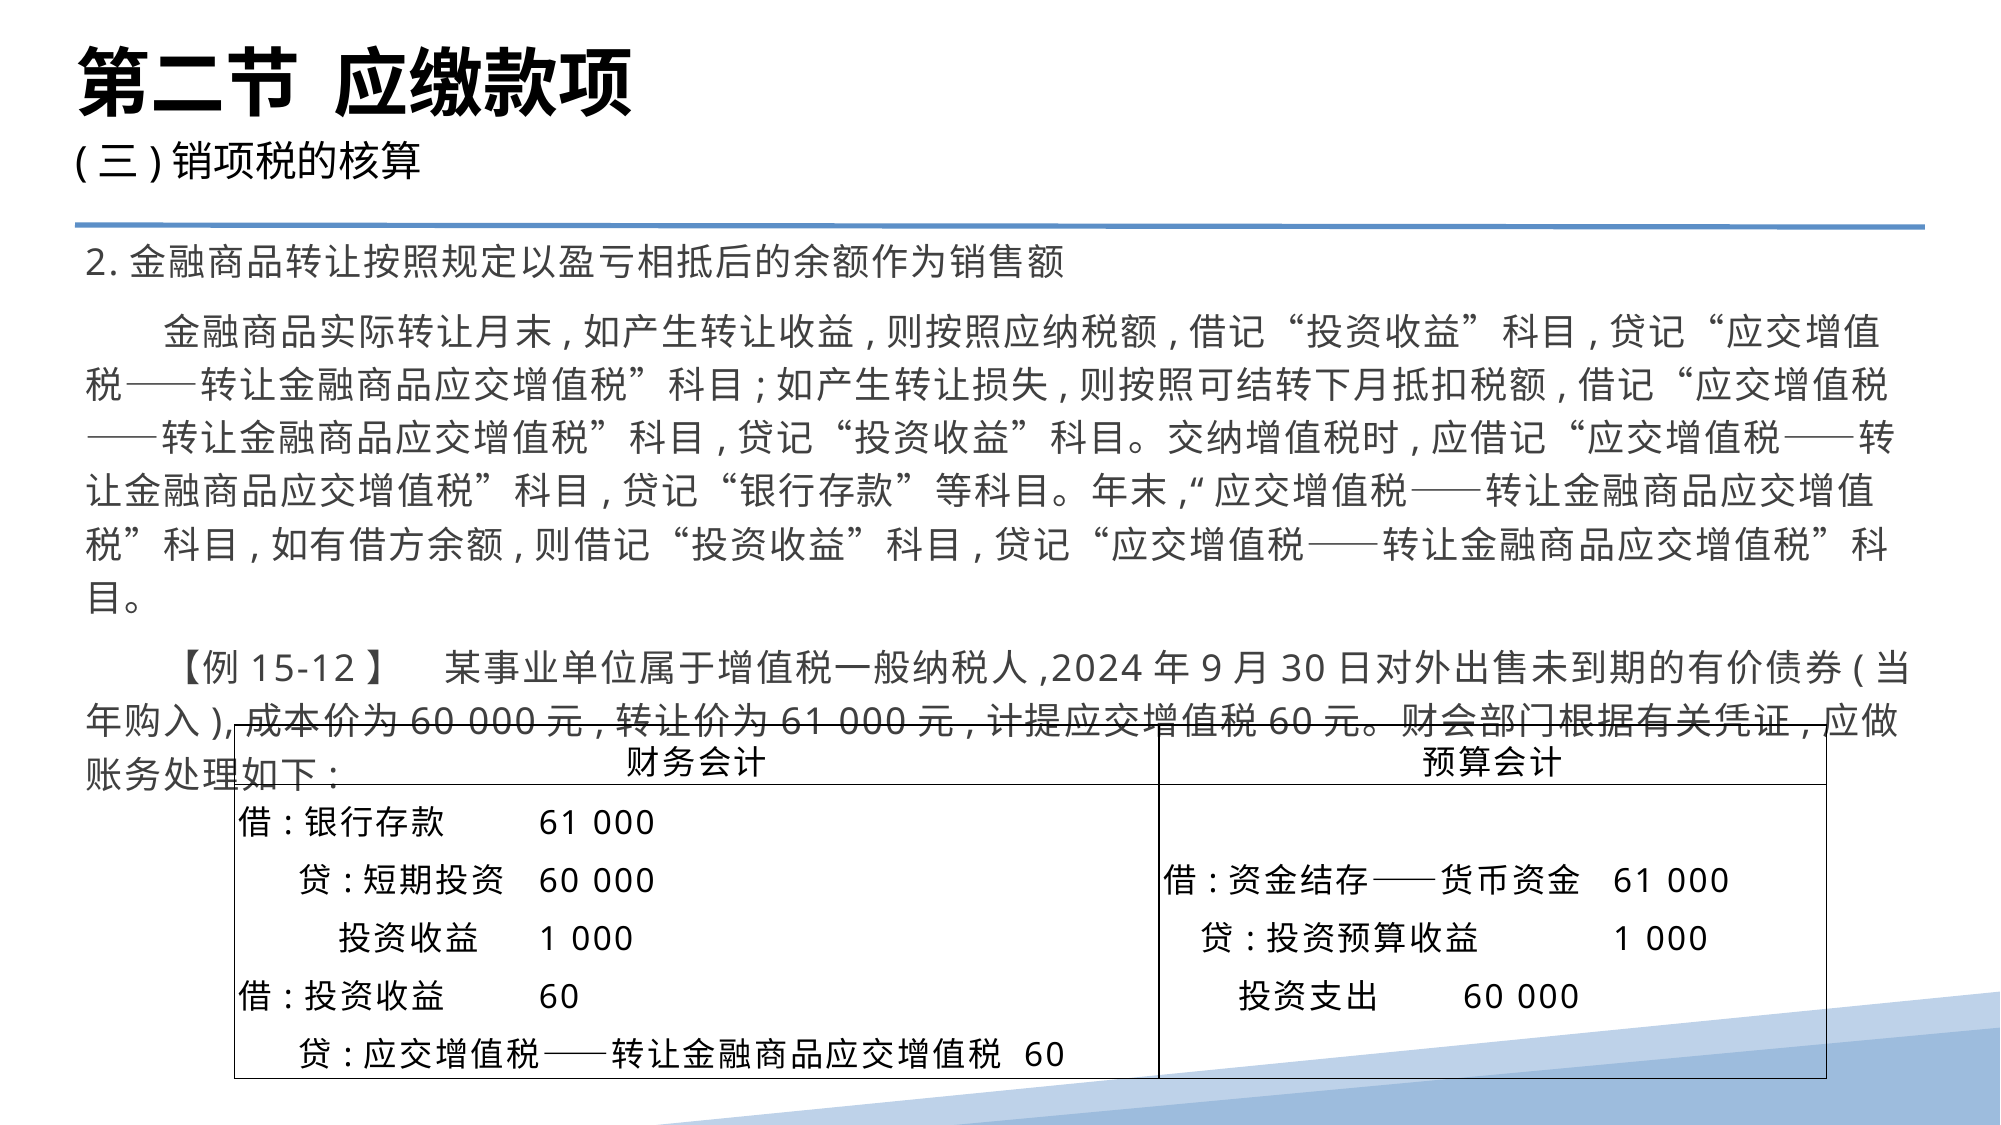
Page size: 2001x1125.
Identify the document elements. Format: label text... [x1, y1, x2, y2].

table_cell 借:银行存款 61 000 贷:短期投资 60 000 投资收益 1 000 借:投资收益 60 贷:应交增值税——转让金融商品应交增值税 60 [235, 785, 1158, 1078]
table_cell 借:资金结存——货币资金 61 000 贷:投资预算收益 1 000 投资支出 60 000 [1160, 785, 1826, 991]
table_header 预算会计 [1160, 726, 1826, 784]
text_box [656, 991, 2000, 1125]
table_header 财务会计 [235, 726, 1158, 784]
text_box (三)销项税的核算 [75, 124, 1925, 200]
text_box 第二节 应缴款项 [75, 24, 1925, 124]
text_box 2.金融商品转让按照规定以盈亏相抵后的余额作为销售额 金融商品实际转让月末,如产生转让收益,则按照应纳税额,借记“投资收益”科目,贷记“应交增值税——转让金融商品应交增值税”科目;如产生转让损失,则按照可结转下月抵扣税额,借记“应交增值税——转让金融商品应交增值税”科目,贷记“投资收益”科目。交纳增值税时,应借记“应交增值税——转让金融商品应交增值税”科目,贷记“银行存款”等科目。年末,“应交增值税——转让金融商品应交增值税”科目,如有借方余额,则借记“投资收益”科目,贷记“应交增值税——转让金融商品应交增值税”科目。 【例15-12】 某事业单位属于增值税一般纳税人,2024年9月30日对外出售未到期的有价债券(当年购入),成本价为60 000元,转让价为61 000元,计提应交增值税60元。财会部门根据有关凭证,应做账务处理如下: [74, 228, 1925, 800]
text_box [74, 224, 1925, 228]
